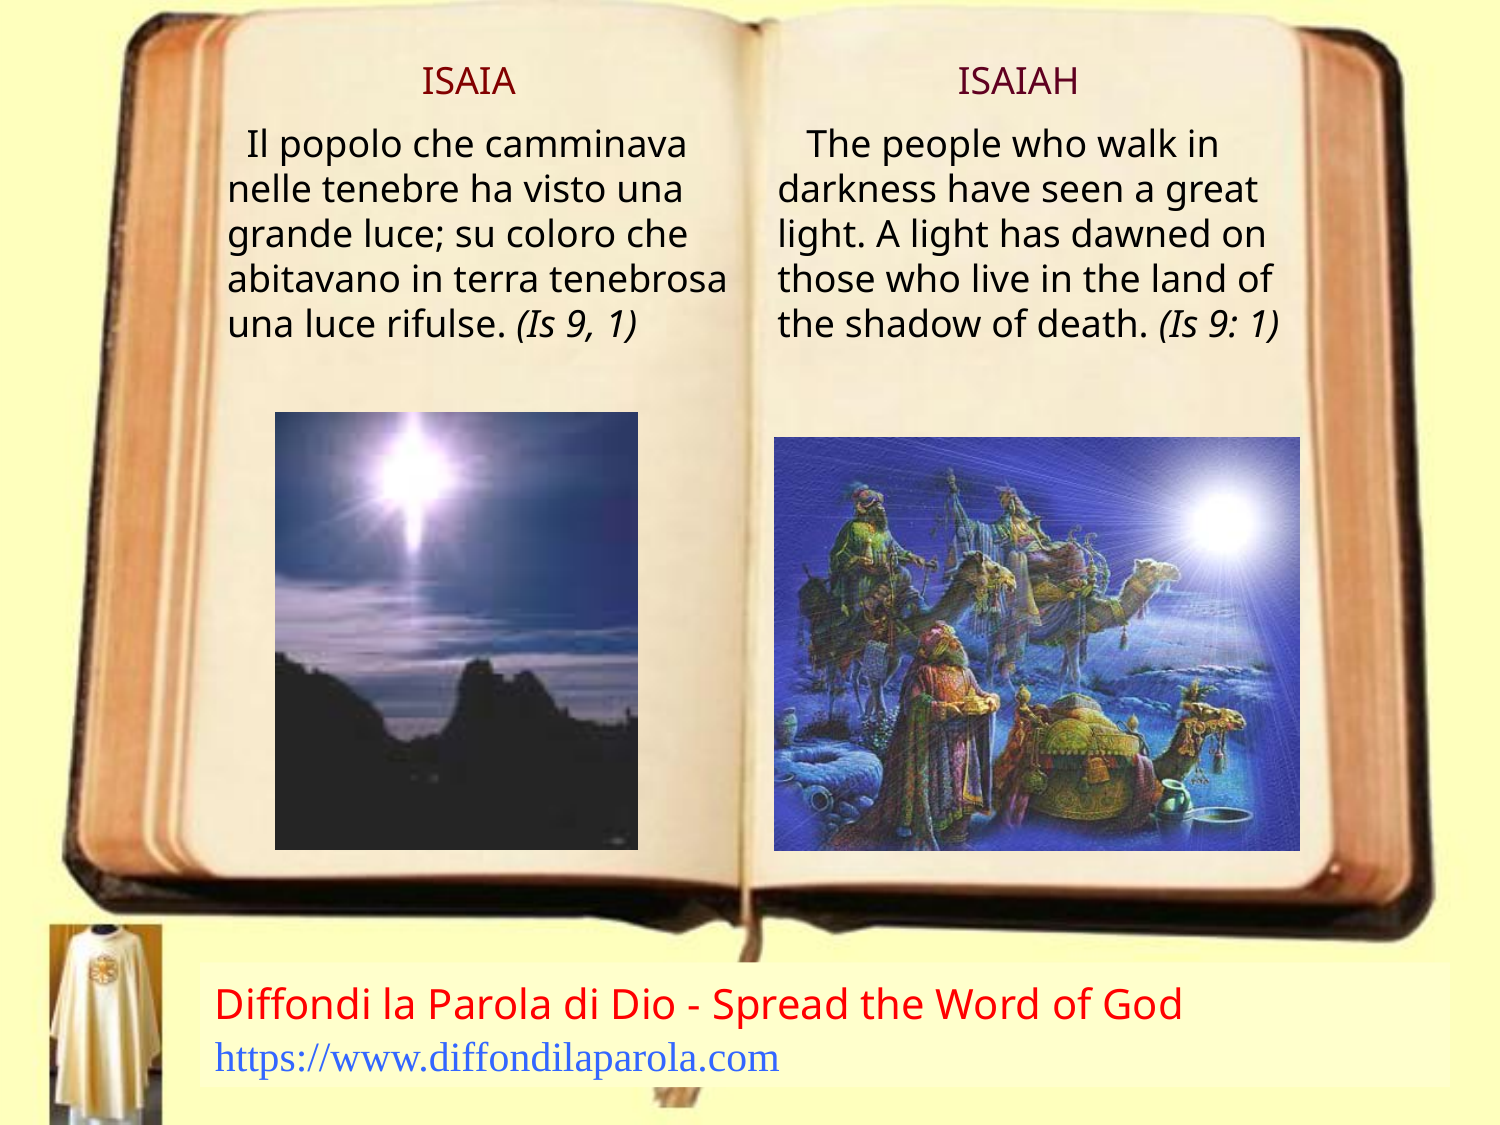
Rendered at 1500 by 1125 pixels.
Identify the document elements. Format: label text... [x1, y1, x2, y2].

text_box The people who walk in darkness have seen a great light. A light has dawned on those who live in the land of the shadow of death. (Is 9: 1) [762, 112, 1313, 353]
text_box ISAIAH [762, 49, 1275, 110]
text_box Il popolo che camminava nelle tenebre ha visto una grande luce; su coloro che abitavano in terra tenebrosa una luce rifulse. (Is 9, 1) [212, 112, 750, 353]
text_box ISAIA [187, 49, 750, 110]
picture [0, 0, 1500, 1125]
text_box Diffondi la Parola di Dio - Spread the Word of God https://www.diffondilaparola.com [200, 962, 1450, 1088]
